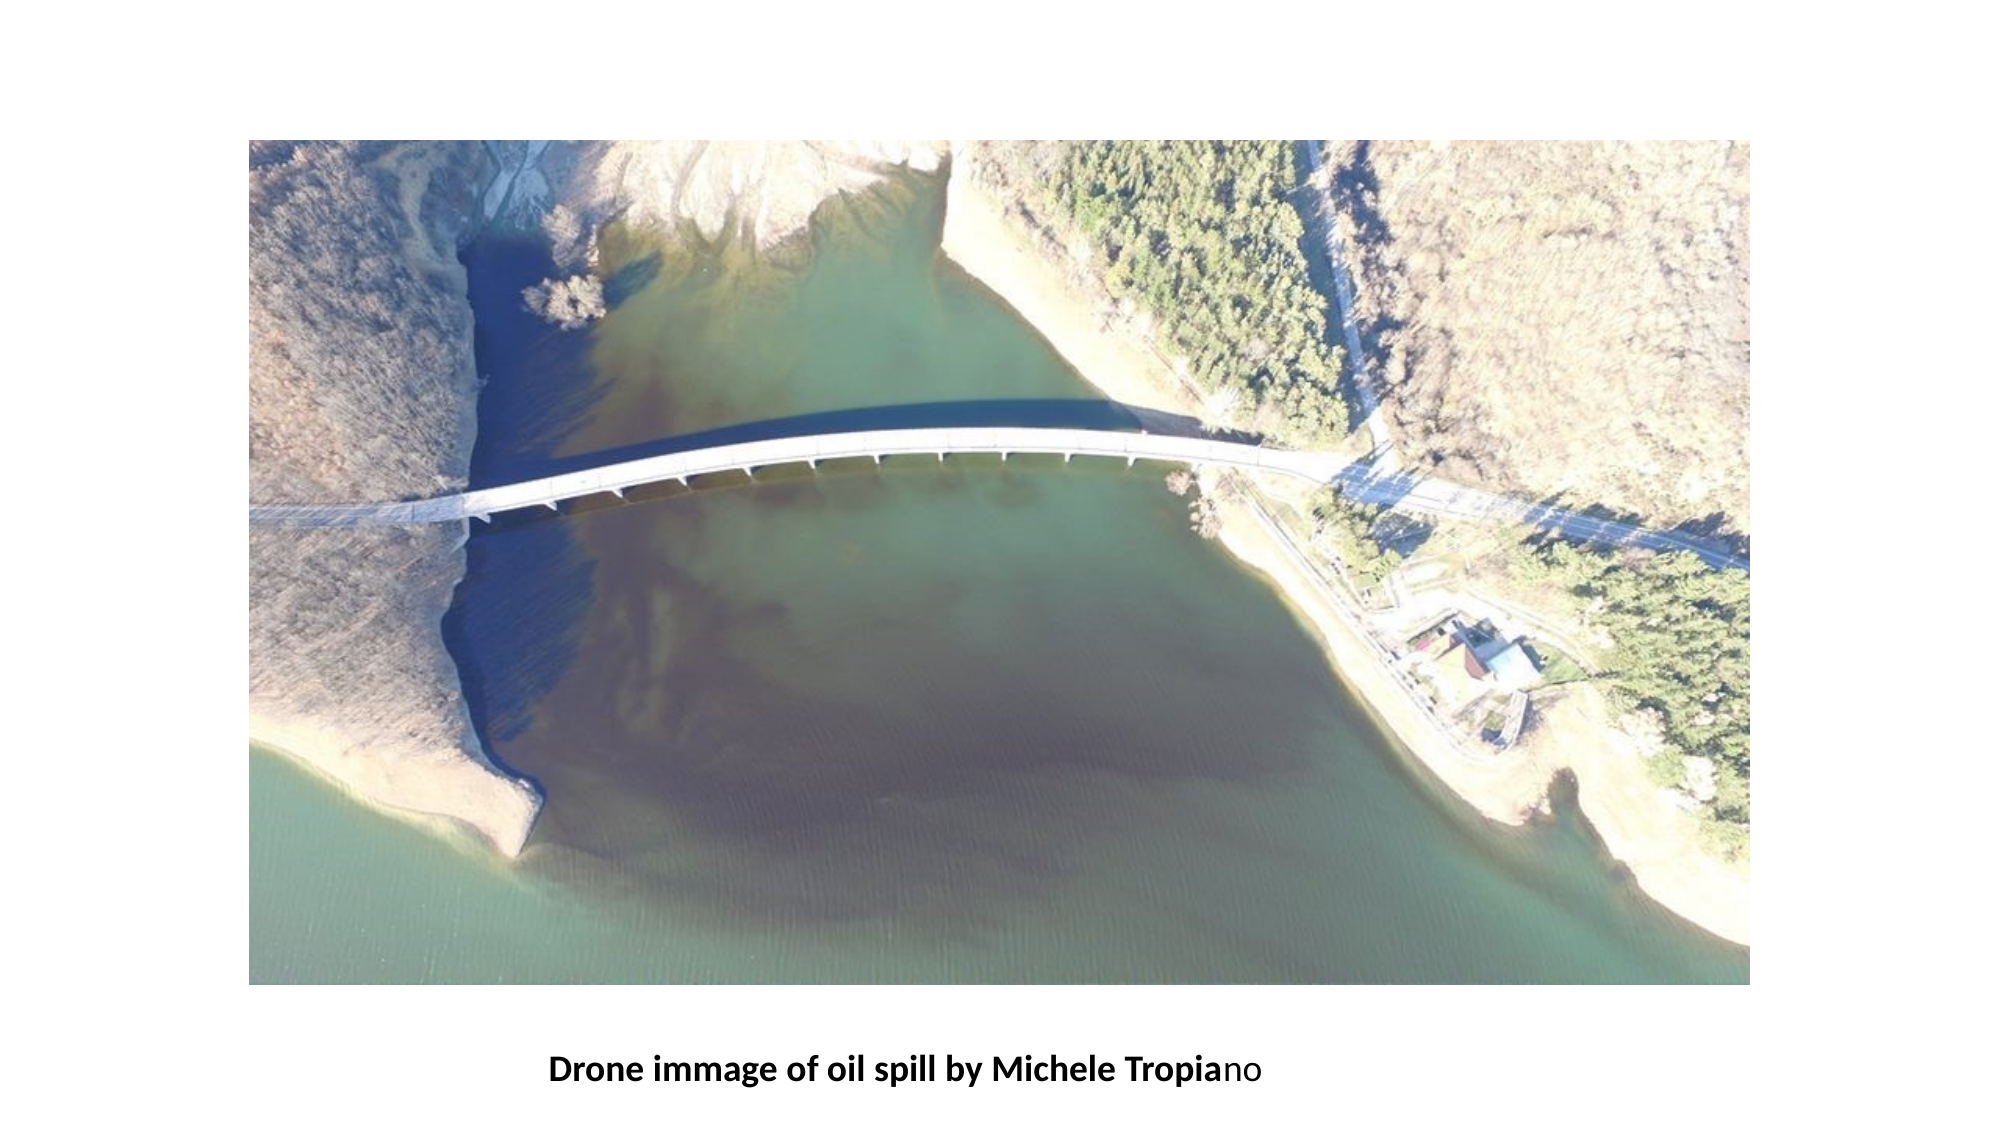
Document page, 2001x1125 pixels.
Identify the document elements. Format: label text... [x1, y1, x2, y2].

text_box Drone immage of oil spill by Michele Tropiano [534, 1036, 1278, 1097]
picture [249, 140, 1750, 985]
